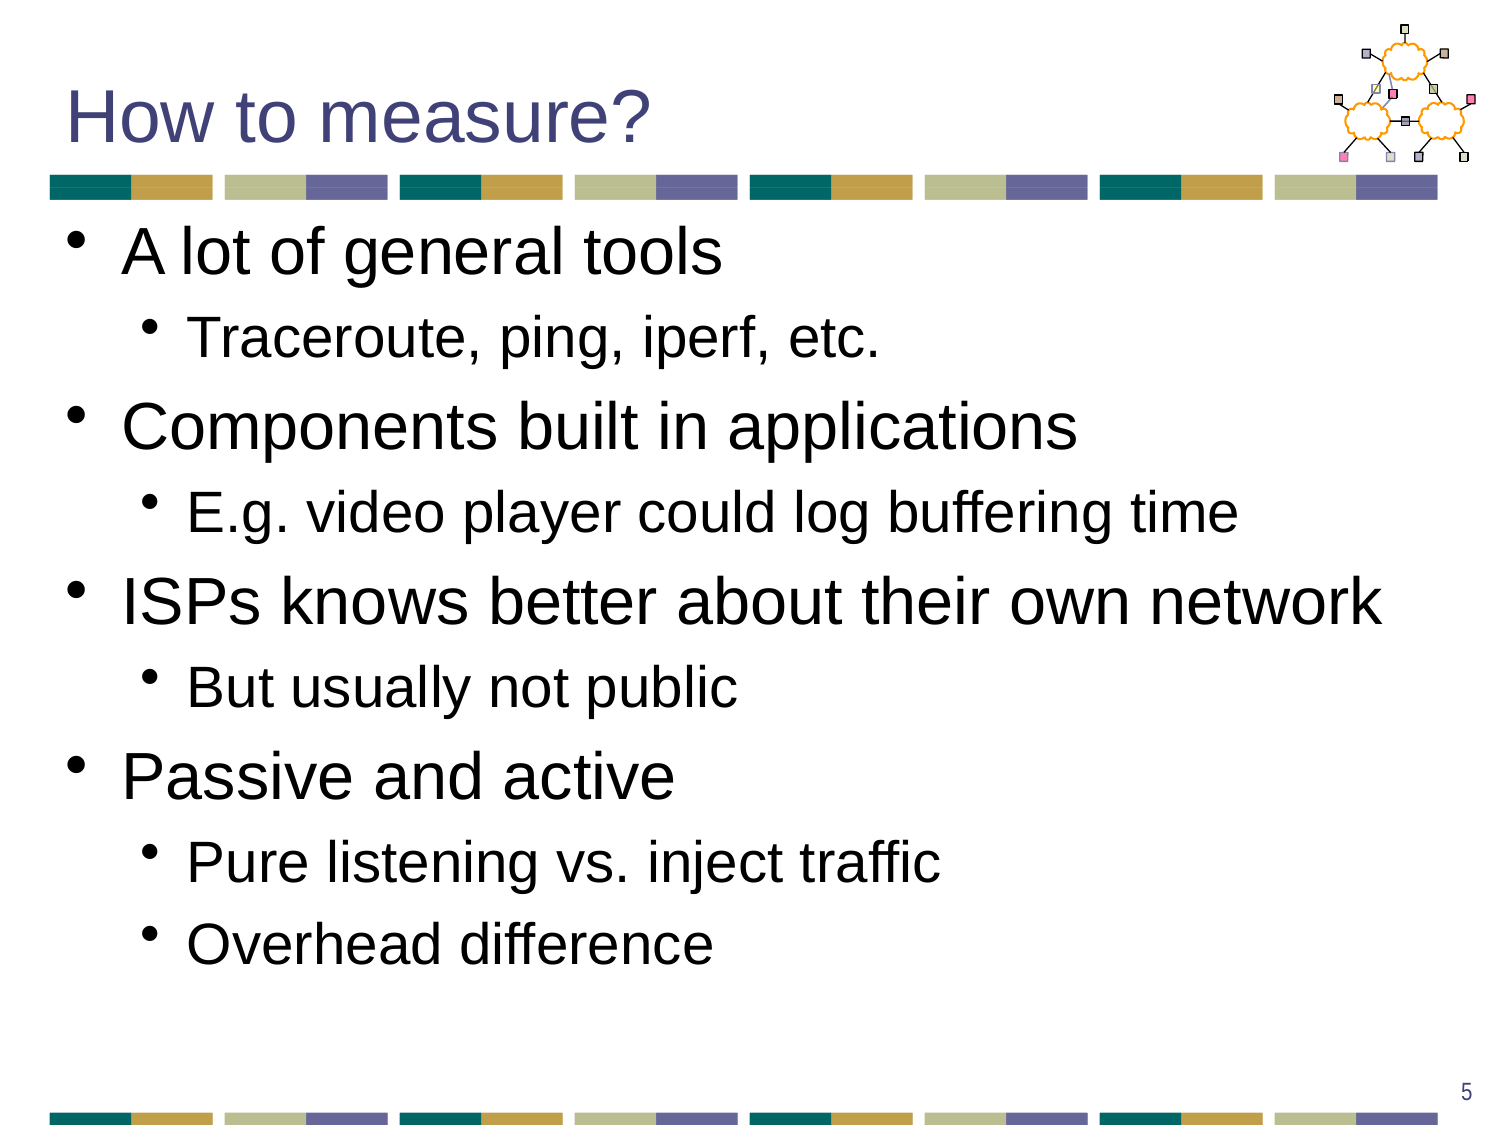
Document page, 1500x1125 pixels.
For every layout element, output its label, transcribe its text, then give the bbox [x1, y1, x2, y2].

list A lot of general tools Traceroute, ping, iperf, etc. Components built in applications E.g. video player could log buffering time ISPs knows better about their own network But usually not public Passive and active Pure listening vs. inject traffic Overhead difference [50, 200, 1438, 1000]
title How to measure? [50, 62, 1438, 163]
slide_number 5 [1174, 1037, 1488, 1113]
